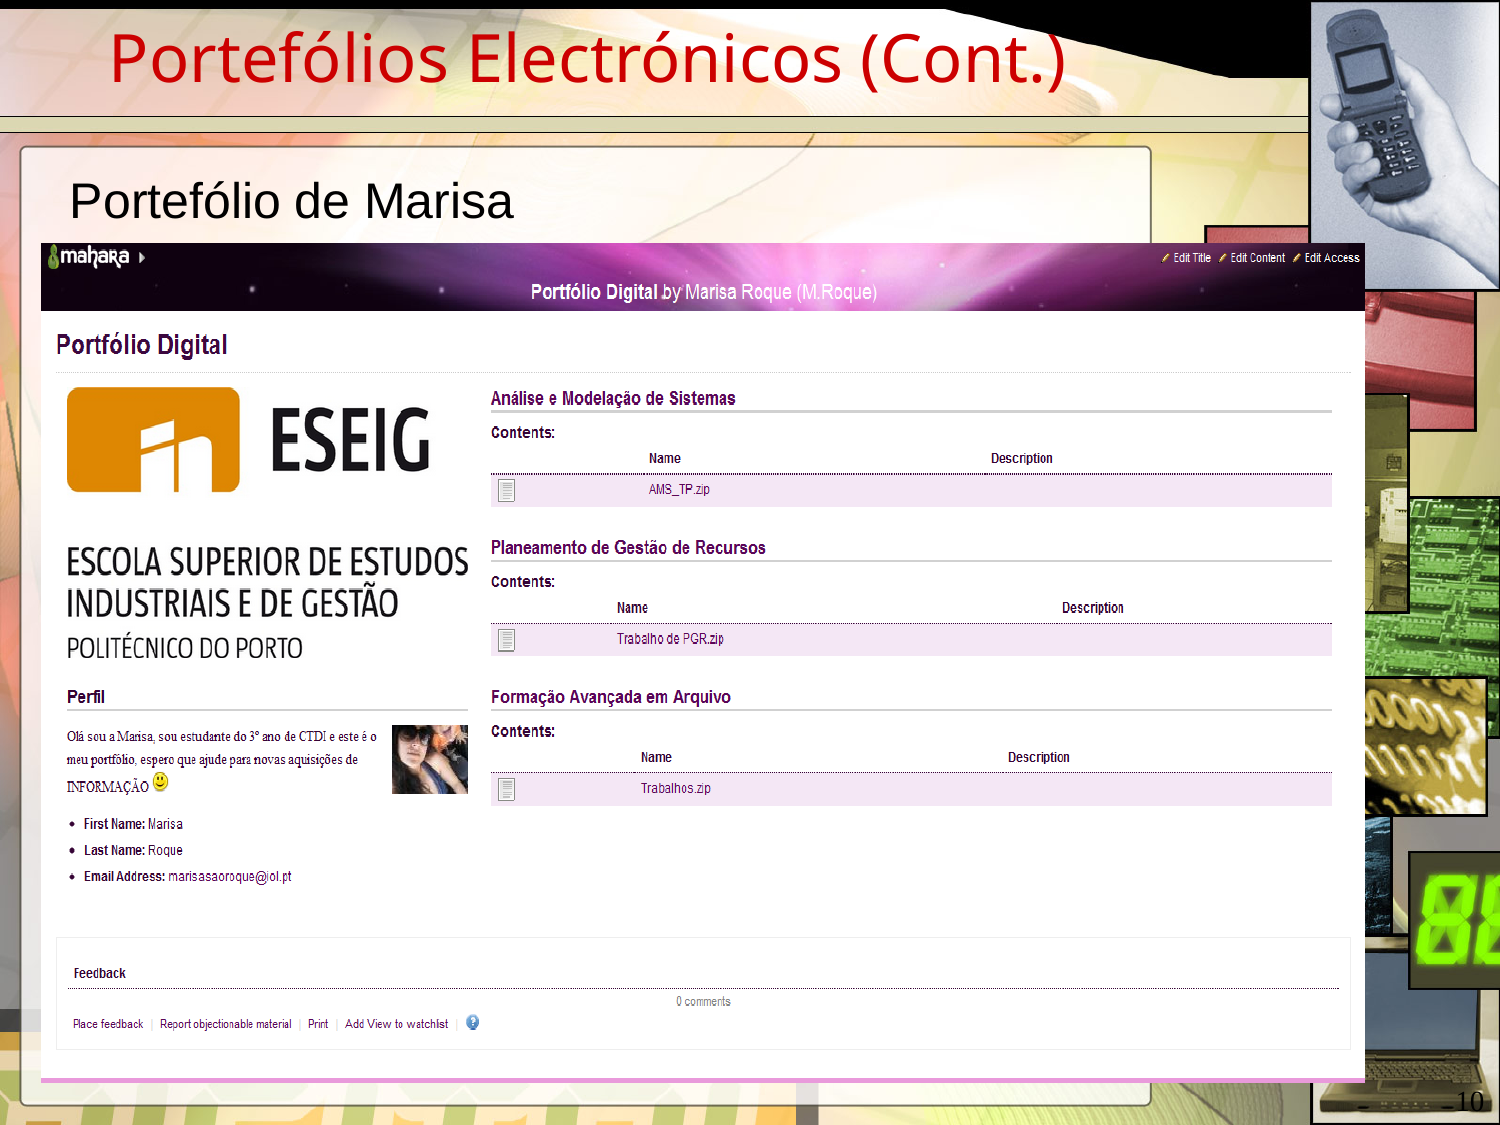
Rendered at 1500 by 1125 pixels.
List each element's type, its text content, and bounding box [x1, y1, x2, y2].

slide_number 10 [1187, 1074, 1500, 1125]
title Portefólios Electrónicos (Cont.) [0, 0, 1178, 113]
text_box Portefólio de Marisa [41, 160, 1182, 241]
picture [0, 0, 1500, 1125]
